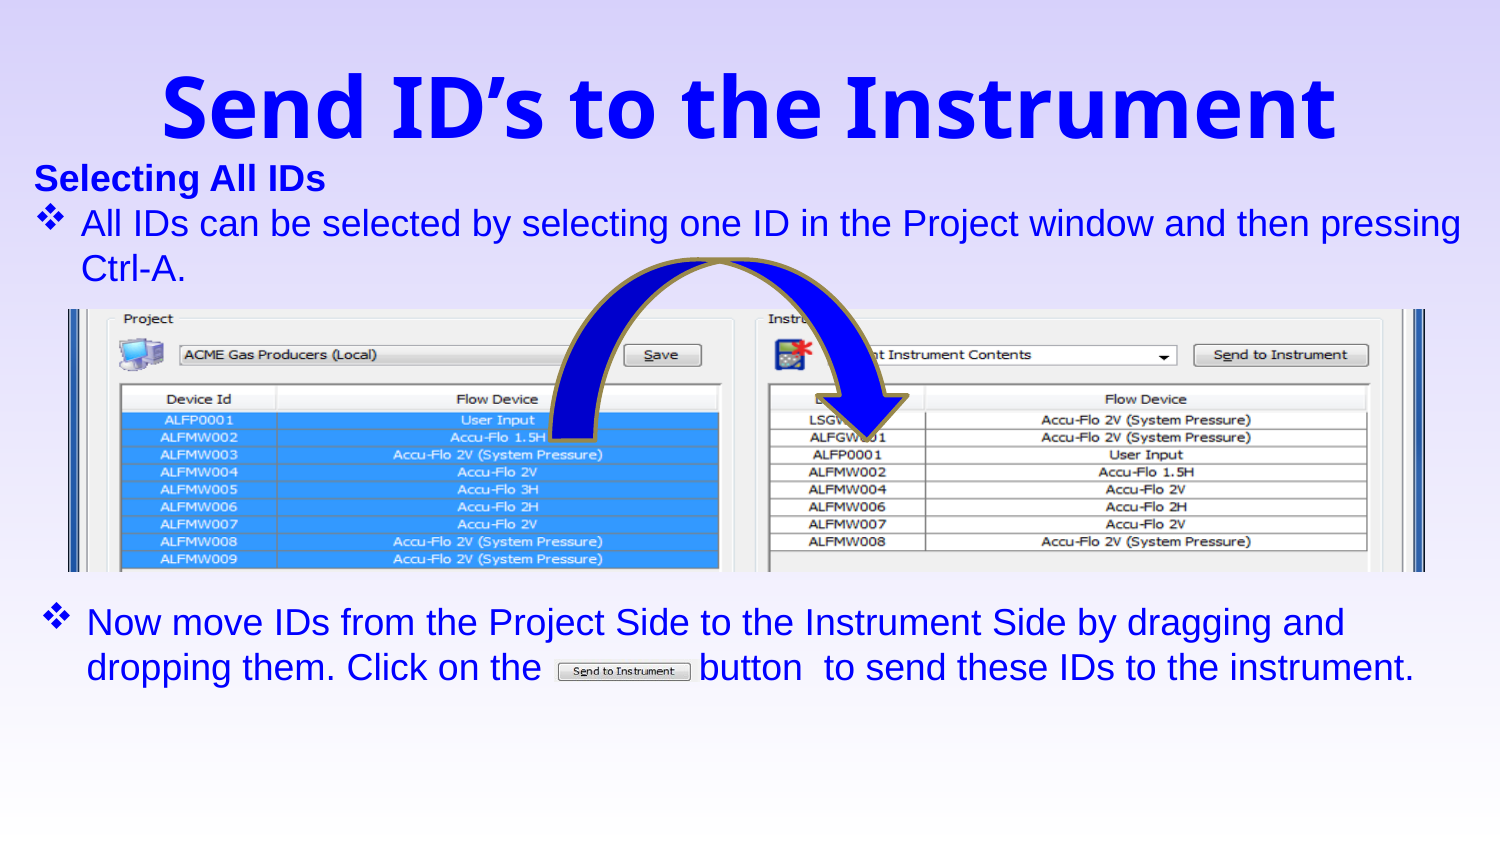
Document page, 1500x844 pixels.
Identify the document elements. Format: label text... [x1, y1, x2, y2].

text_box [593, 257, 847, 309]
text_box Selecting All IDs All IDs can be selected by selecting one ID in the Project window and then pressing Ctrl-A. [19, 146, 1488, 297]
text_box Send ID’s to the Instrument [74, 33, 1425, 175]
picture [68, 309, 1426, 573]
text_box Now move IDs from the Project Side to the Instrument Side by dragging and dropping them. Click on the button to send these IDs to the instrument. [25, 590, 1469, 696]
picture [554, 659, 701, 682]
